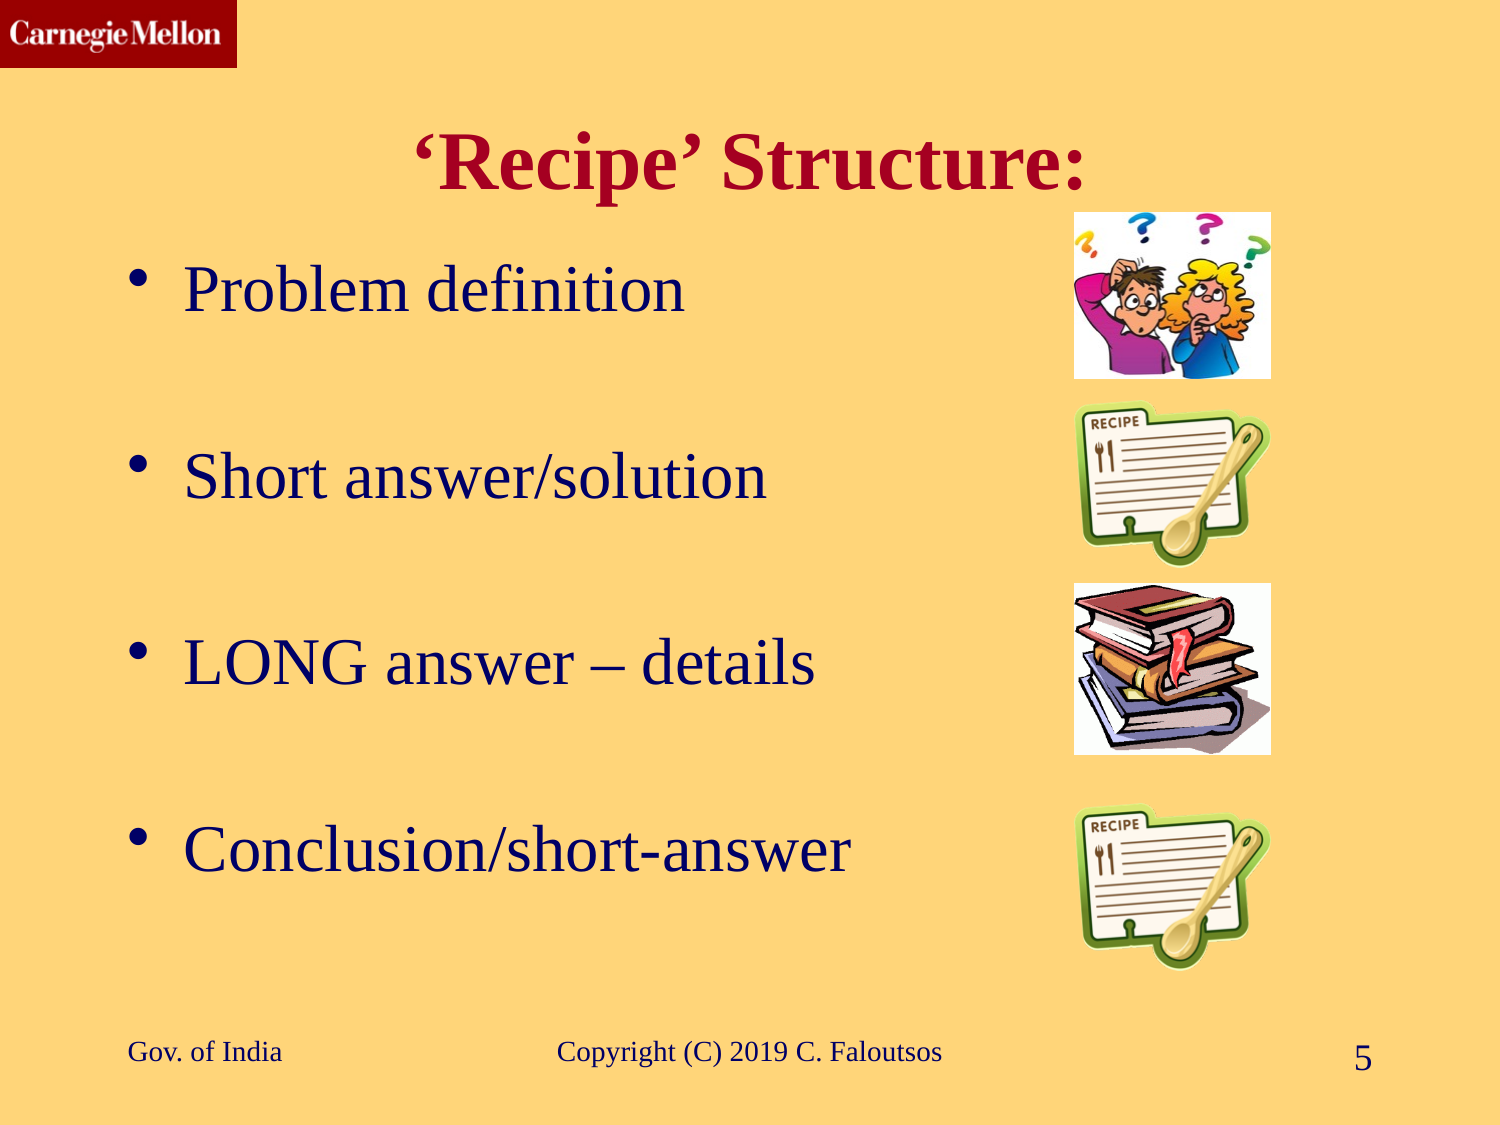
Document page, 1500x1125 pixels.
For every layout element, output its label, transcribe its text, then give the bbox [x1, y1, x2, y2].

slide_number 5 [1074, 1024, 1388, 1101]
footer Copyright (C) 2019 C. Faloutsos [512, 1024, 988, 1101]
slide_number Gov. of India [112, 1024, 426, 1101]
picture [1074, 399, 1272, 568]
list Problem definition Short answer/solution LONG answer – details Conclusion/short-answer [112, 237, 875, 1001]
picture [1074, 803, 1272, 972]
picture [1074, 212, 1272, 380]
picture [0, 0, 237, 68]
title ‘Recipe’ Structure: [112, 99, 1388, 213]
picture [1074, 583, 1272, 755]
